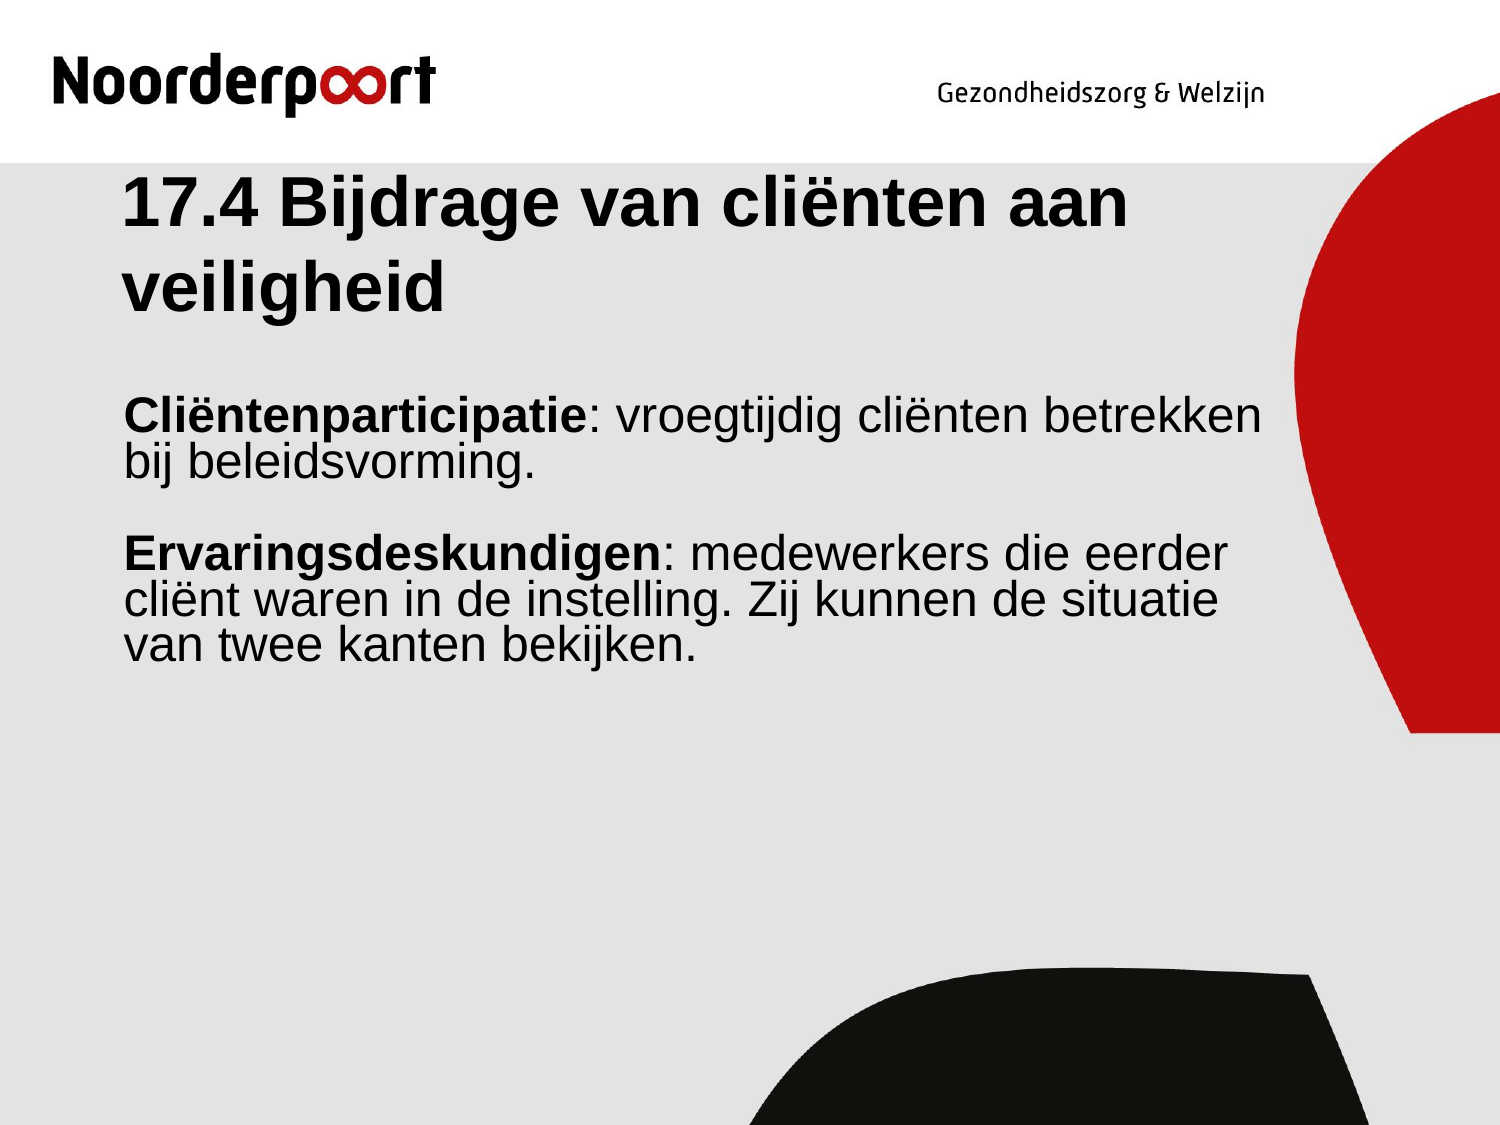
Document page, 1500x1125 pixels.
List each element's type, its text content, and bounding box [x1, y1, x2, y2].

picture [0, 0, 1500, 1125]
title 17.4 Bijdrage van cliënten aan veiligheid [106, 187, 1290, 294]
list Cliëntenparticipatie: vroegtijdig cliënten betrekken bij beleidsvorming. Ervaringsdeskundigen: medewerkers die eerder cliënt waren in de instelling. Zij kunnen de situatie van twee kanten bekijken. [108, 343, 1292, 927]
